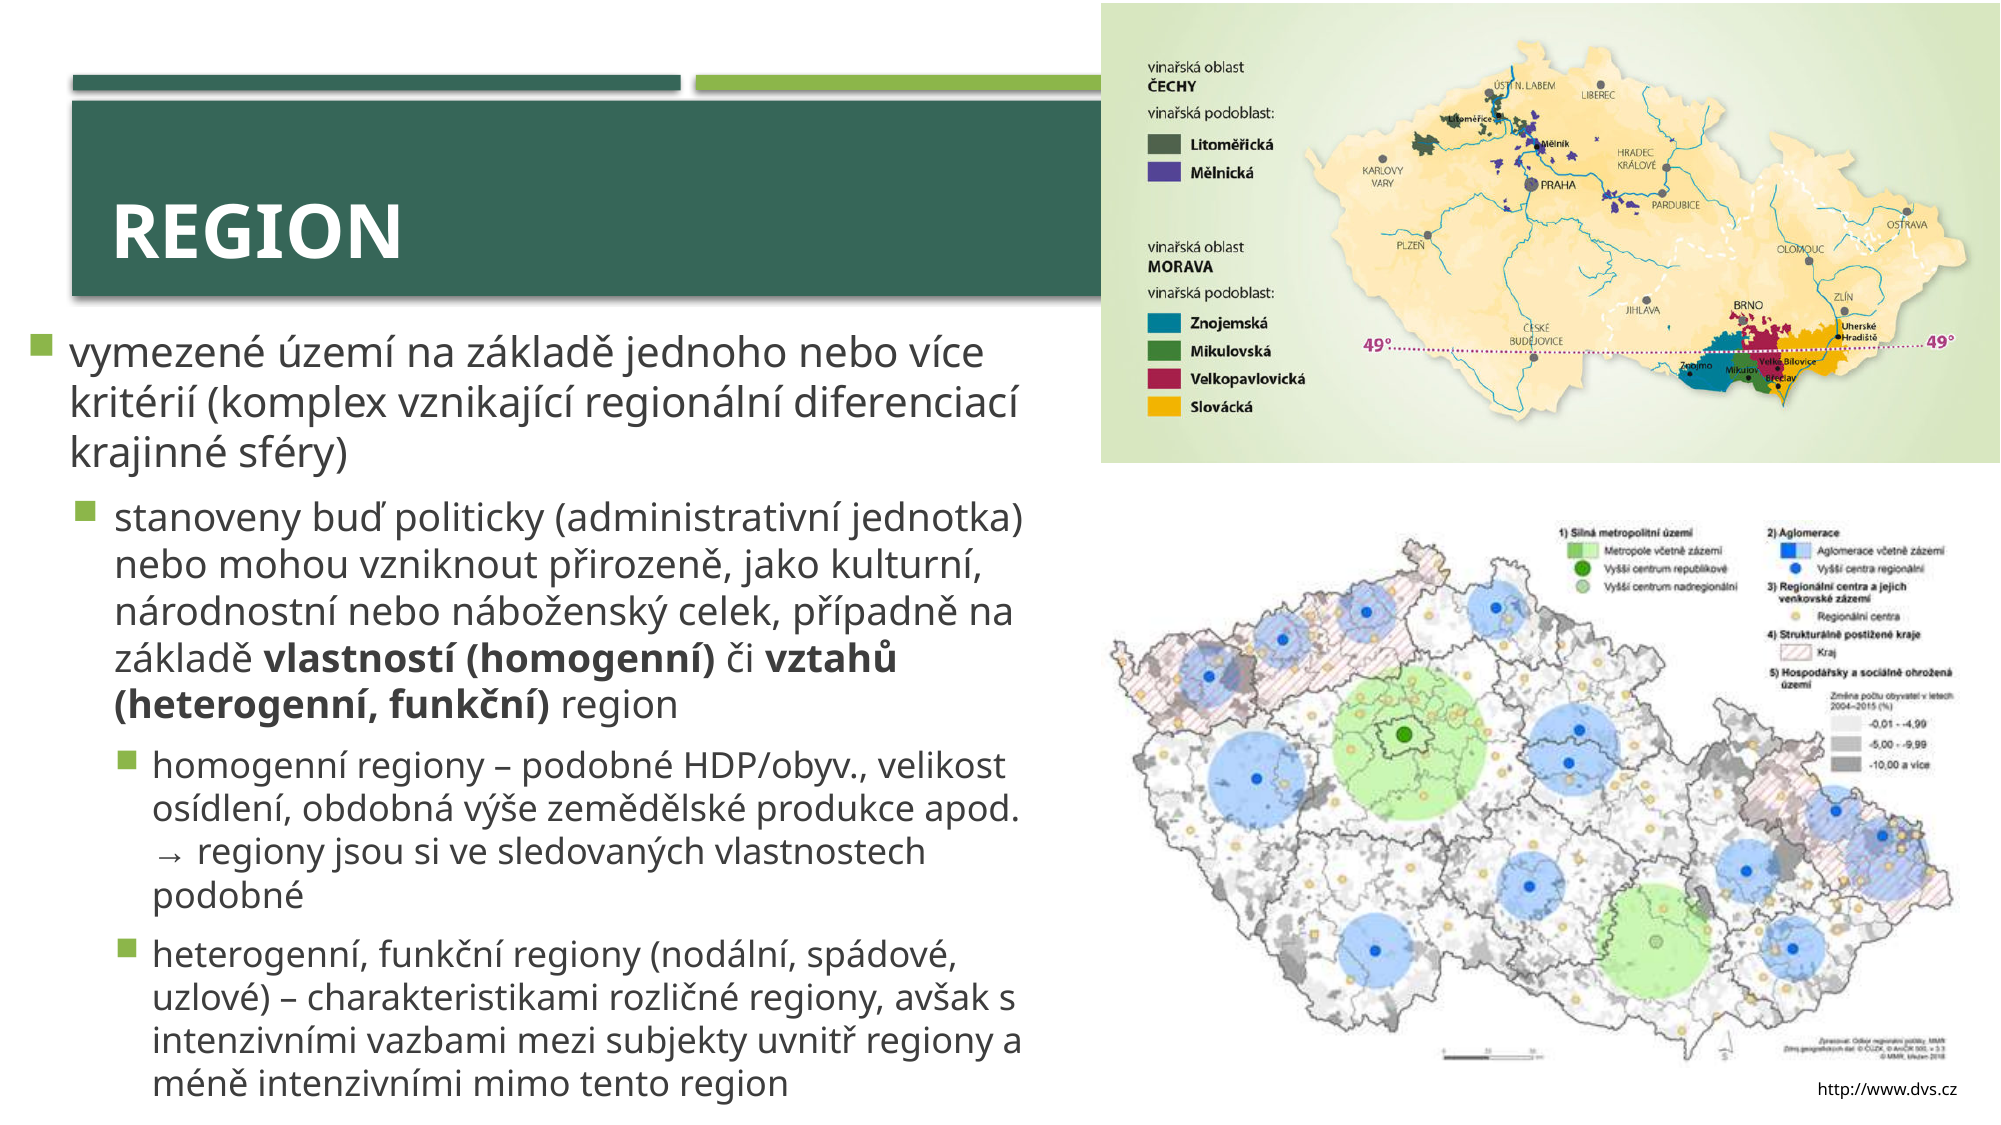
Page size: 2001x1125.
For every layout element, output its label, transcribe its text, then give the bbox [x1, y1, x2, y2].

picture [1100, 519, 1960, 1068]
picture [1100, 3, 2000, 464]
list vymezené území na základě jednoho nebo více kritérií (komplex vznikající regionální diferenciací krajinné sféry) stanoveny buď politicky (administrativní jednotka) nebo mohou vzniknout přirozeně, jako kulturní, národnostní nebo náboženský celek, případně na základě vlastností (homogenní) či vztahů (heterogenní, funkční) region homogenní regiony – podobné HDP/obyv., velikost osídlení, obdobná výše zemědělské produkce apod. → regiony jsou si ve sledovaných vlastnostech podobné heterogenní, funkční regiony (nodální, spádové, uzlové) – charakteristikami rozličné regiony, avšak s intenzivními vazbami mezi subjekty uvnitř regiony a méně intenzivními mimo tento region [11, 317, 1074, 1125]
text_box http://www.dvs.cz [1802, 1071, 1973, 1106]
title region [95, 115, 1095, 282]
